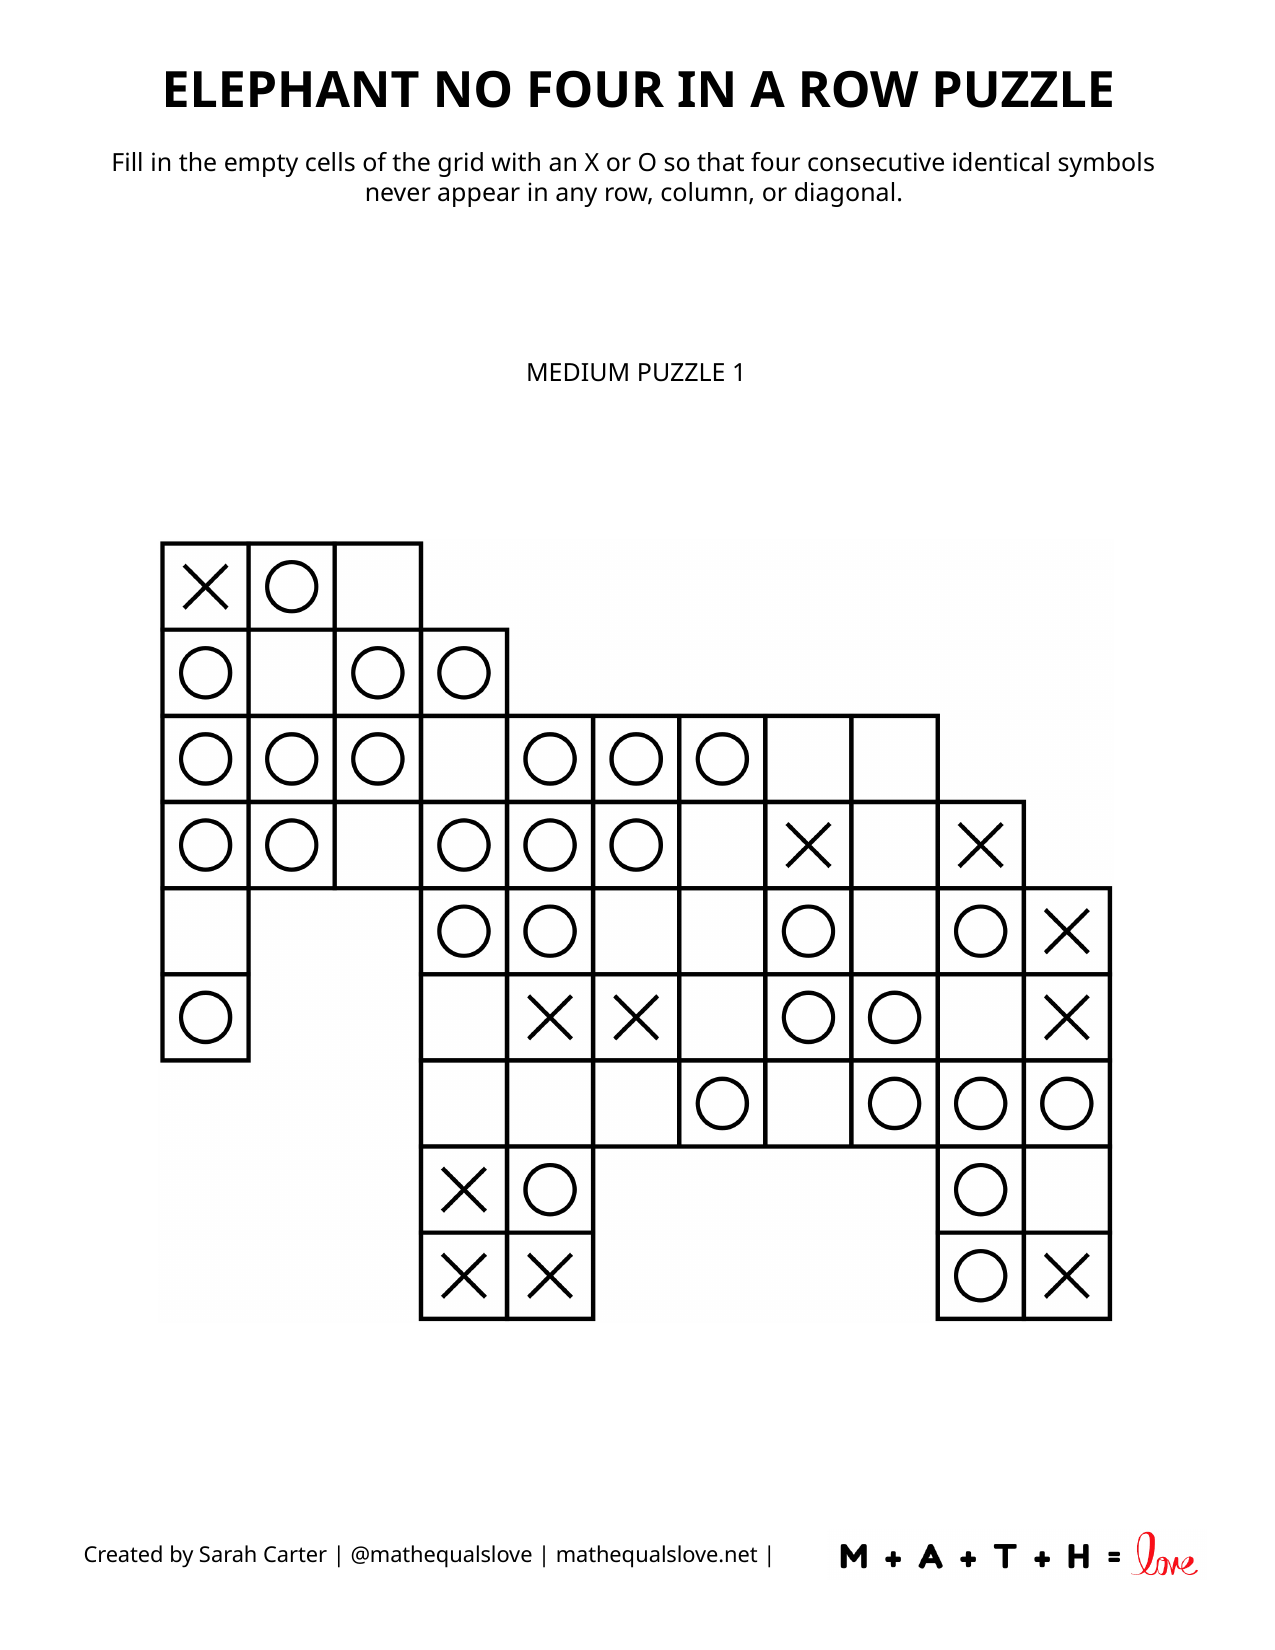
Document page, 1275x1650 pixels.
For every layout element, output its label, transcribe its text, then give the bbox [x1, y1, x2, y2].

text_box ELEPHANT NO FOUR IN A ROW PUZZLE [66, 49, 1211, 125]
text_box MEDIUM PUZZLE 1 [158, 356, 1115, 407]
text_box Fill in the empty cells of the grid with an X or O so that four consecutive identical symbols never appear in any row, column, or diagonal. [0, 139, 1275, 215]
picture [157, 538, 1115, 1324]
text_box Created by Sarah Carter | @mathequalslove | mathequalslove.net | [68, 1533, 826, 1575]
picture [826, 1528, 1207, 1580]
